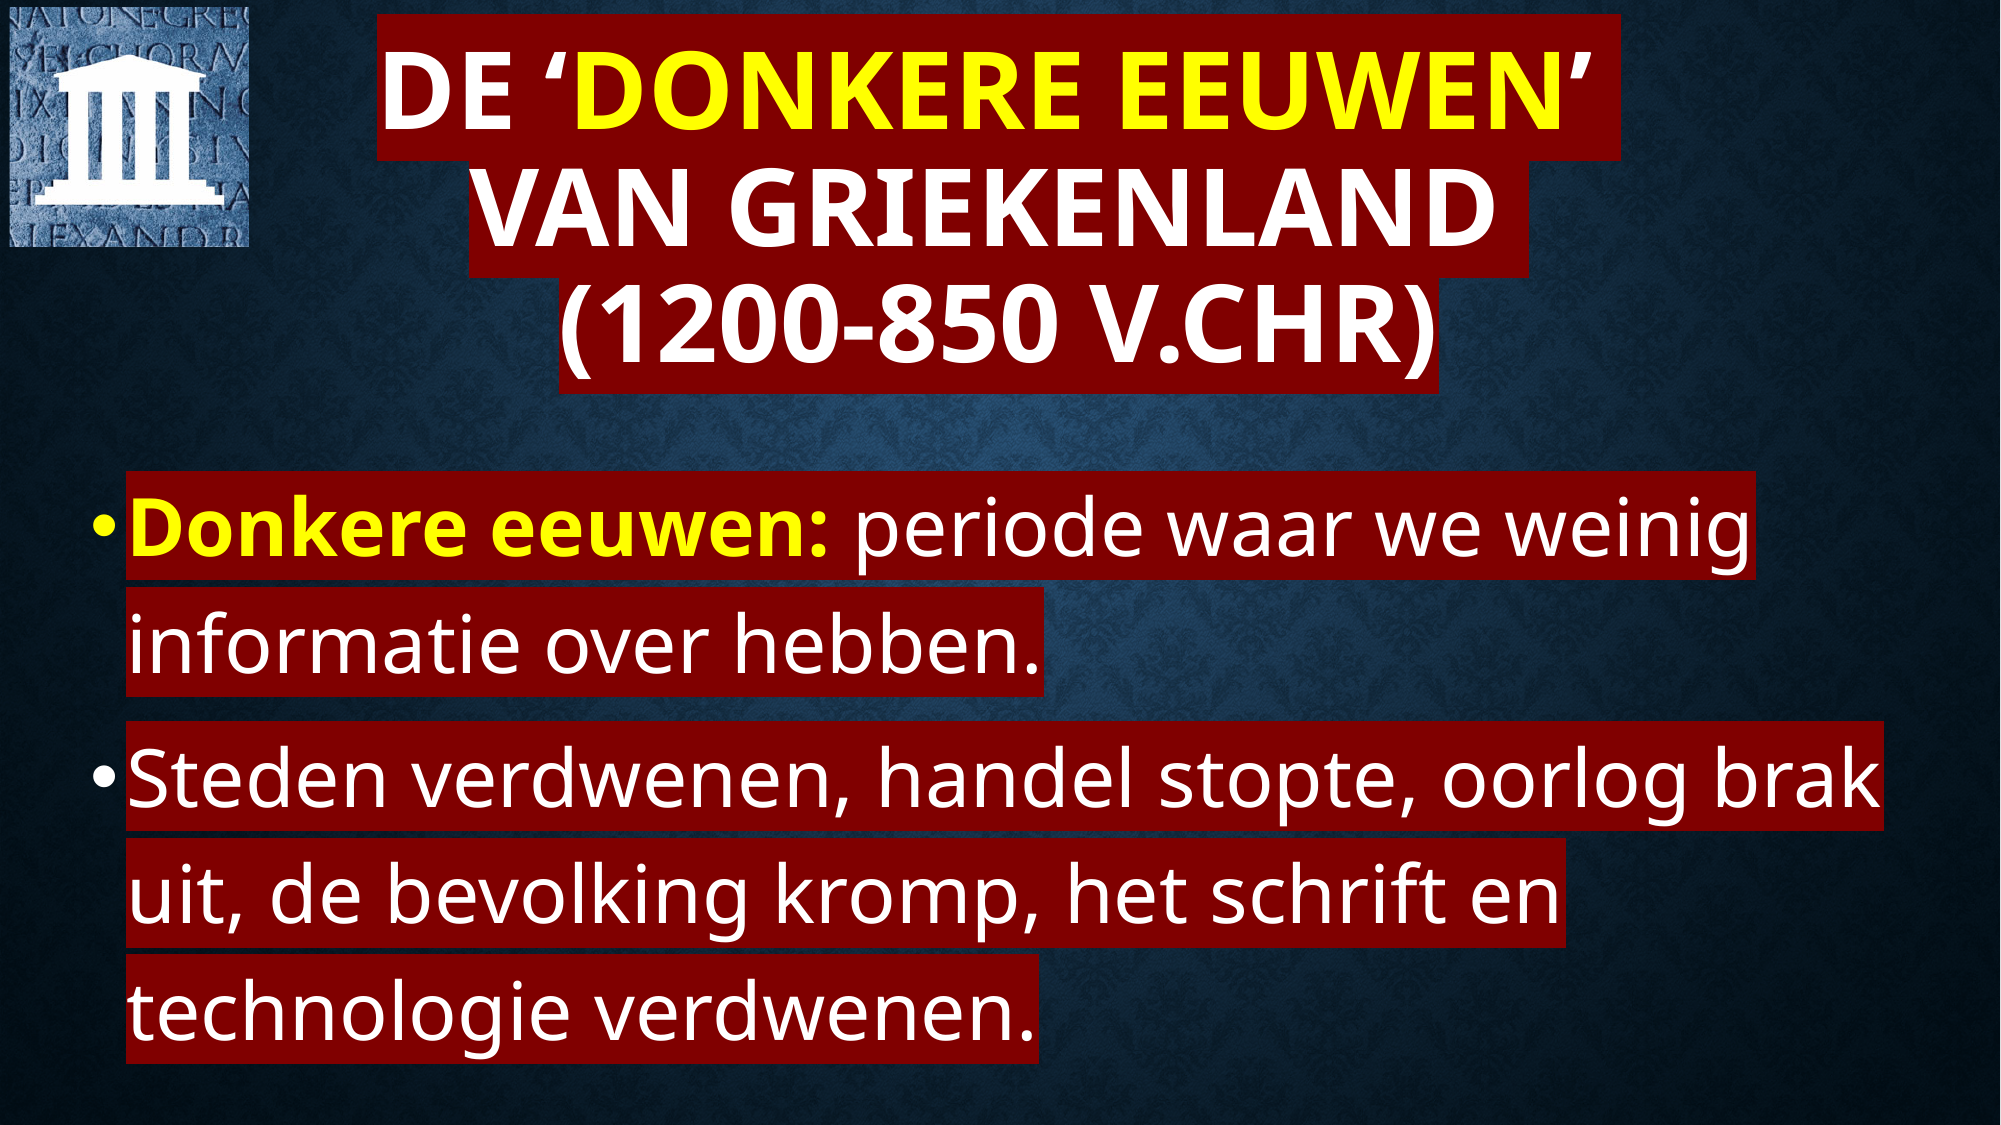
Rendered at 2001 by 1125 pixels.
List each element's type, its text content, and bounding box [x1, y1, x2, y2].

picture [9, 7, 250, 247]
title De ‘donkere eeuwen’ van griekenland (1200-850 v.chr) [149, 28, 1849, 394]
list Donkere eeuwen: periode waar we weinig informatie over hebben. Steden verdwenen, handel stopte, oorlog brak uit, de bevolking kromp, het schrift en technologie verdwenen. [75, 449, 1901, 1065]
